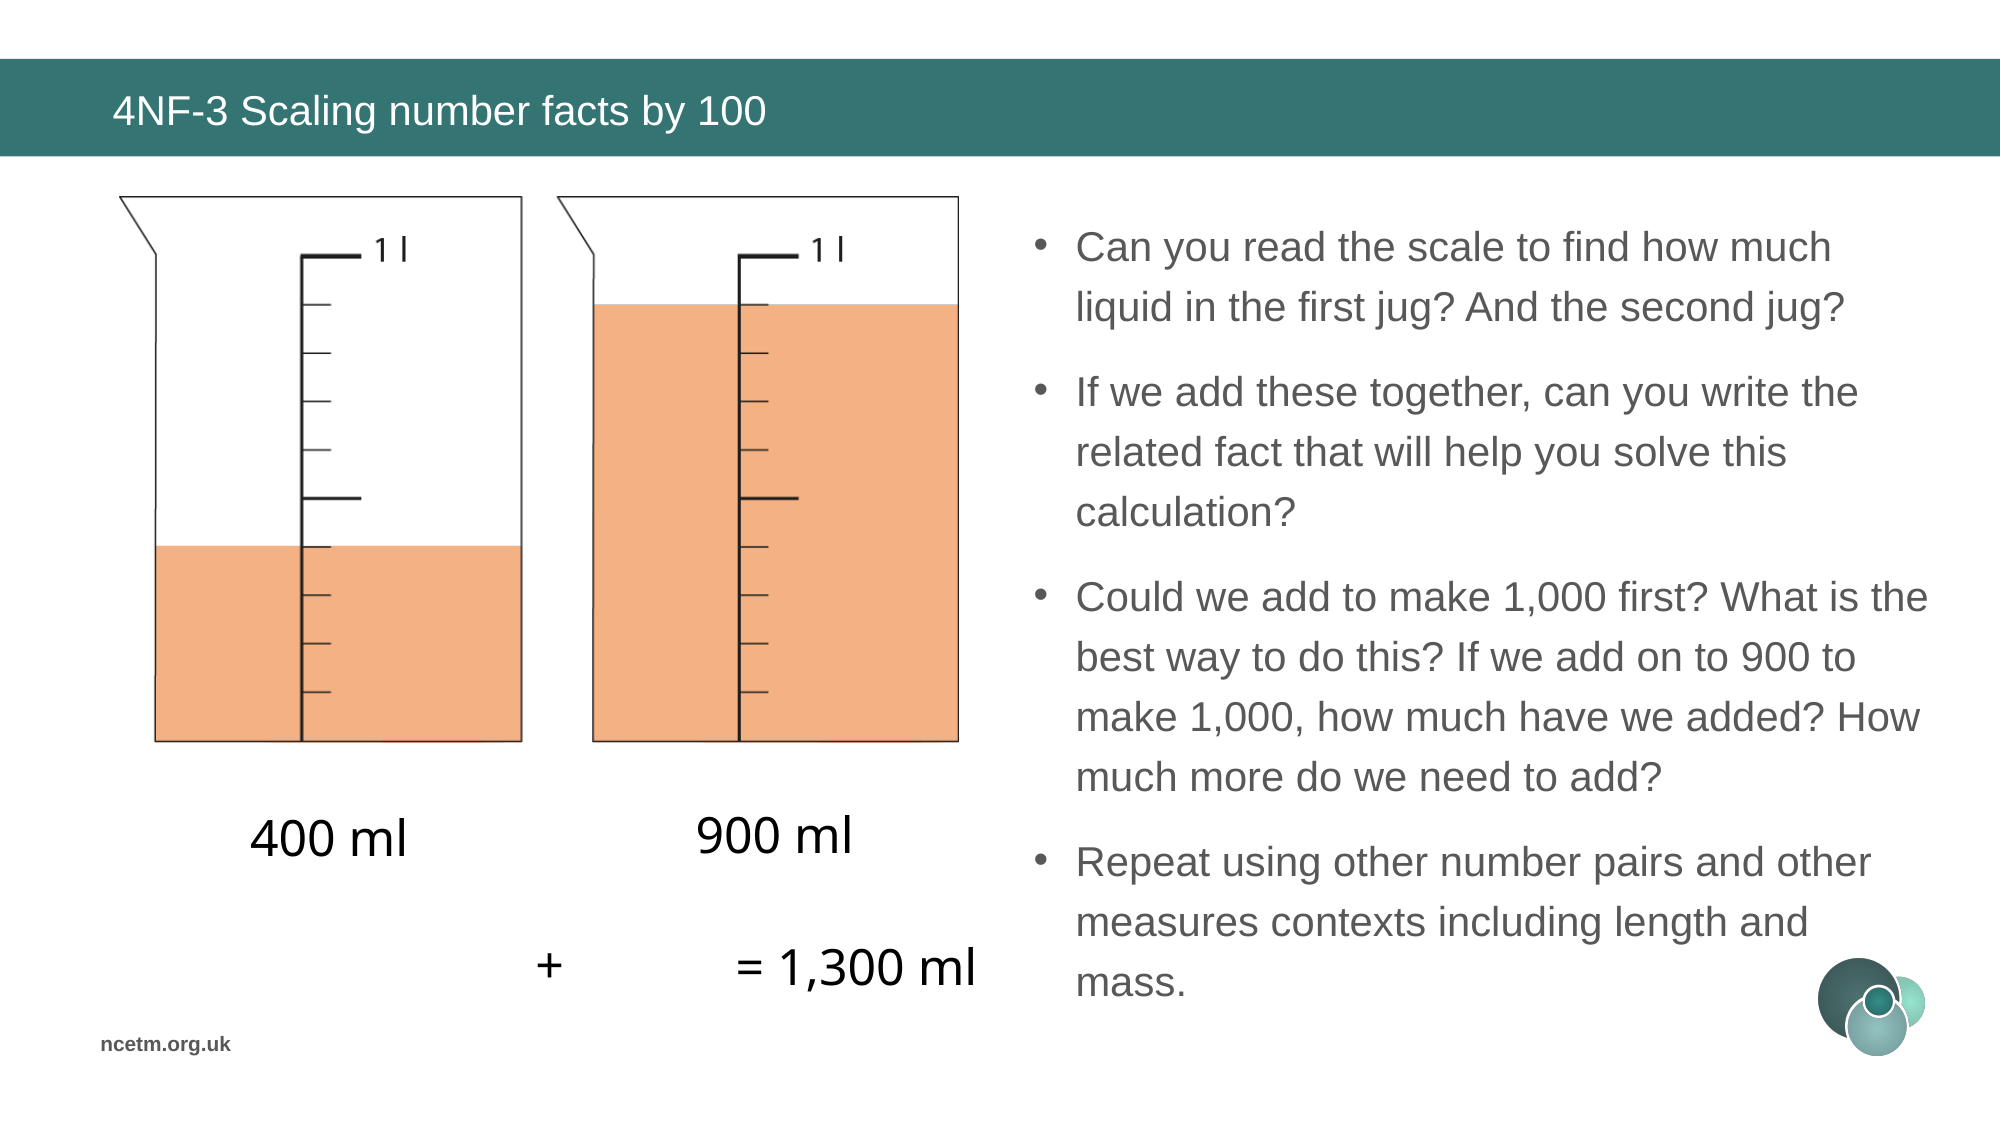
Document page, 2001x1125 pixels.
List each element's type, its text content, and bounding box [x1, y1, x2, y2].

title 4NF-3 Scaling number facts by 100 [97, 76, 1945, 147]
text_box 900 ml [680, 796, 869, 872]
picture [119, 196, 1000, 743]
text_box Can you read the scale to find how much liquid in the first jug? And the second jug? If we add these together, can you write the related fact that will help you solve this calculation? Could we add to make 1,000 first? What is the best way to do this? If we add on to 900 to make 1,000, how much have we added? How much more do we need to add? Repeat using other number pairs and other measures contexts including length and mass. [1018, 201, 1945, 950]
text_box 400 ml [235, 799, 424, 875]
text_box = 1,300 ml [720, 927, 993, 1003]
picture [1818, 958, 1925, 1056]
text_box + [507, 926, 580, 1002]
